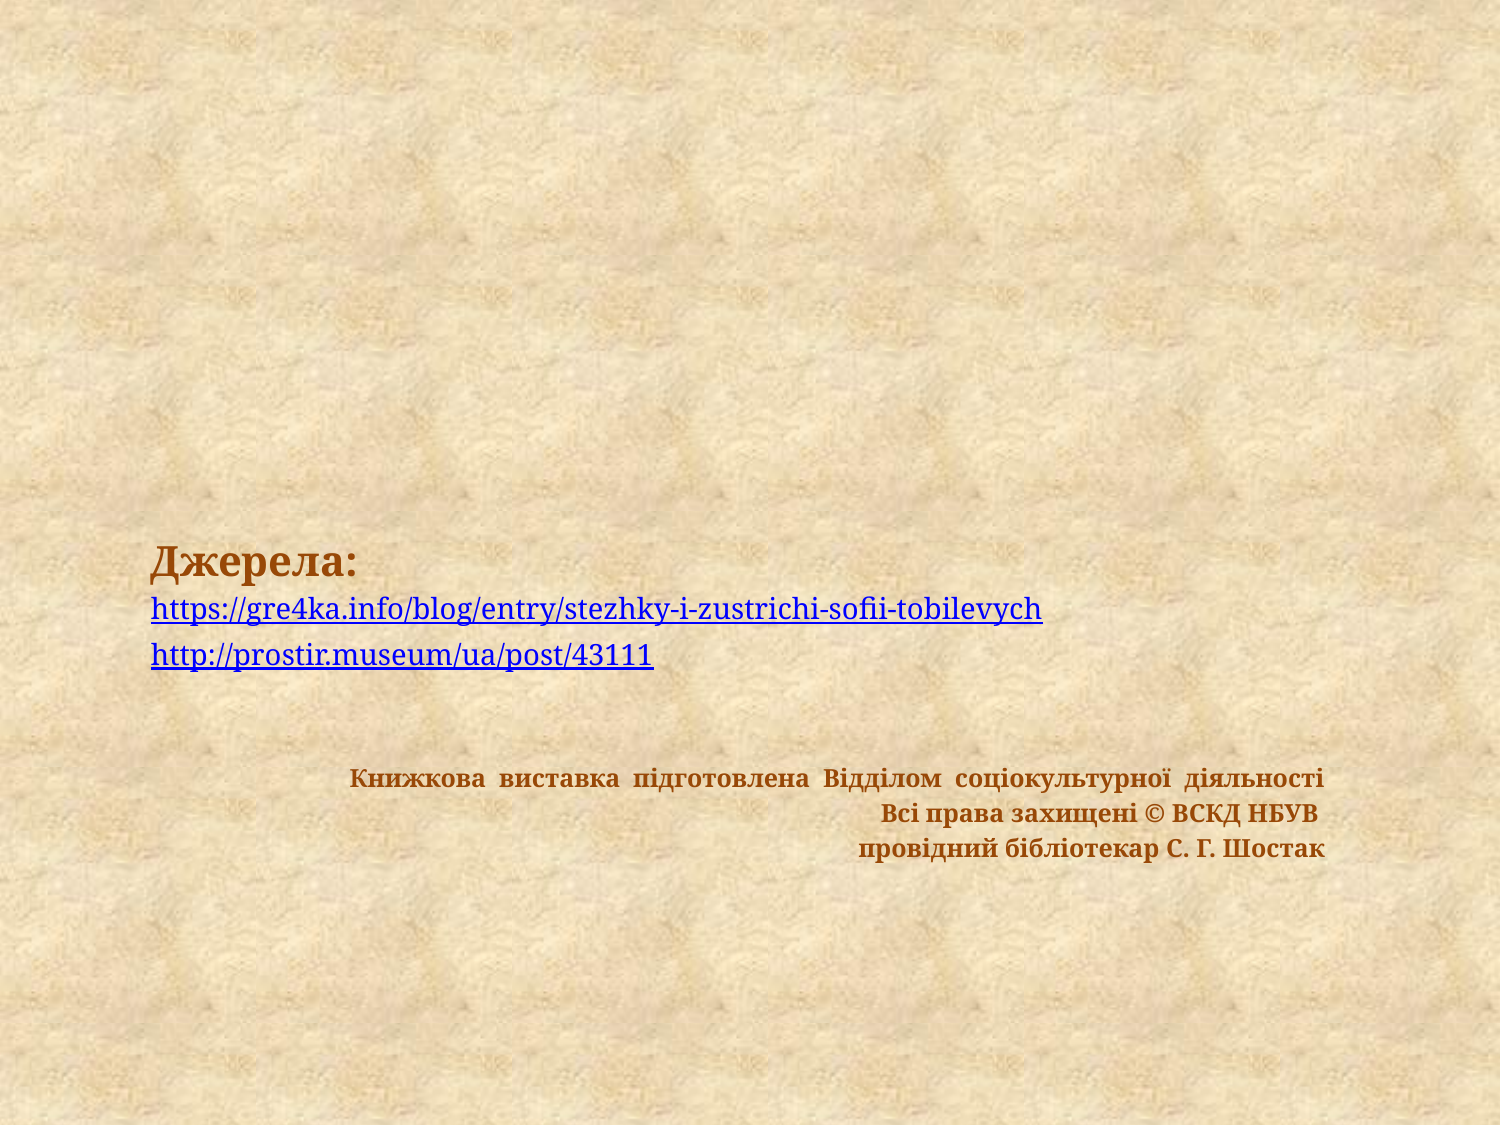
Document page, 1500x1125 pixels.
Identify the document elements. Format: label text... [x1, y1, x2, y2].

picture [0, 0, 1500, 1125]
list Джерела: https://gre4ka.info/blog/entry/stezhky-i-zustrichi-sofii-tobilevych http://prostir.museum/ua/post/43111 Книжкова виставка підготовлена Відділом соціокультурної діяльності Всі права захищені © ВСКД НБУВ провідний бібліотекар С. Г. Шостак [135, 527, 1341, 1001]
